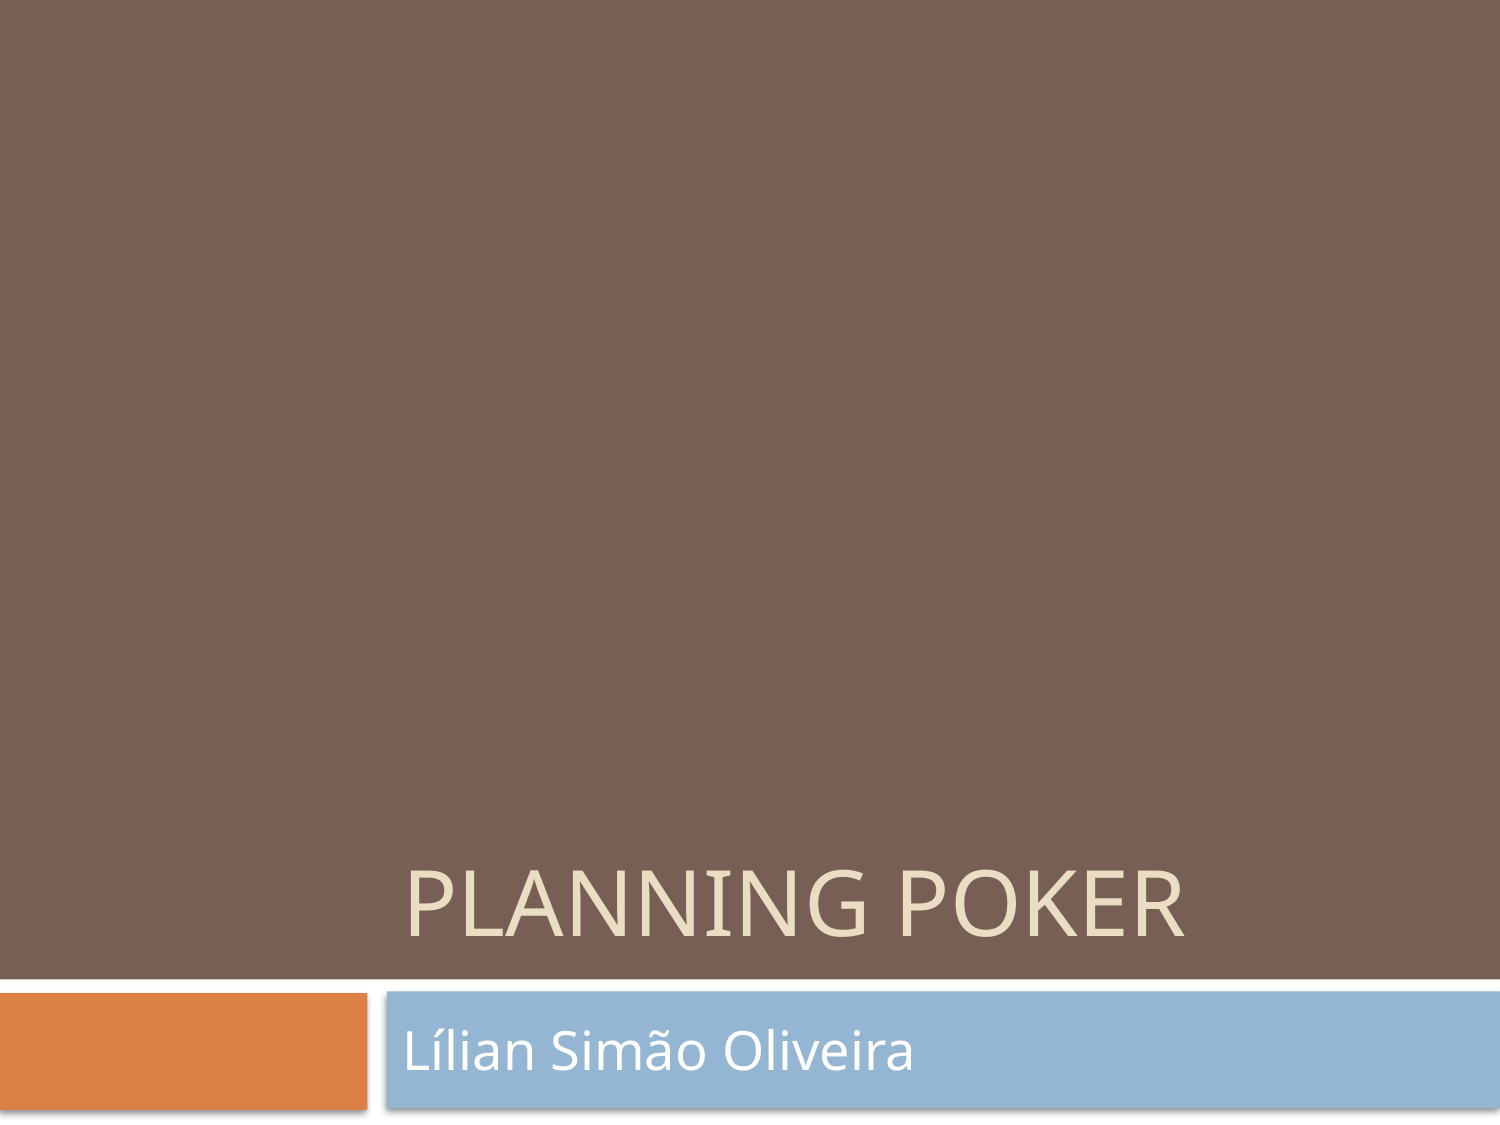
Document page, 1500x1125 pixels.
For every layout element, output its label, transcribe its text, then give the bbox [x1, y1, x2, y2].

subtitle Lílian Simão Oliveira [387, 992, 1488, 1105]
title Planning poker [387, 662, 1450, 963]
